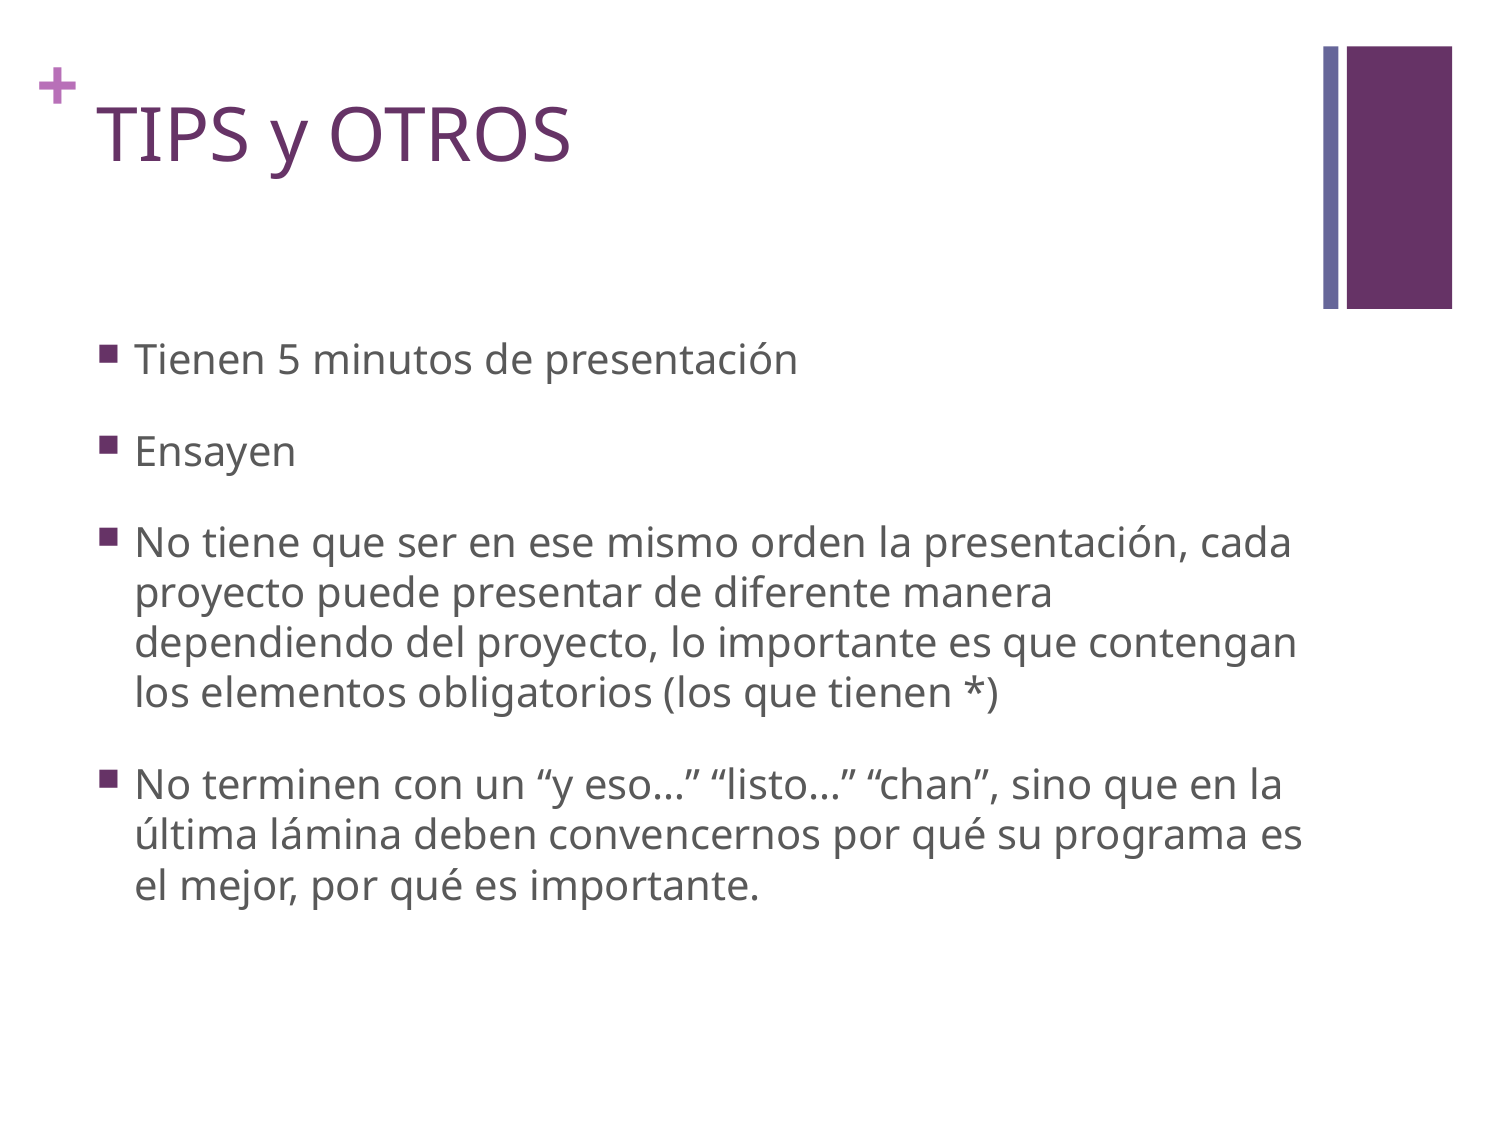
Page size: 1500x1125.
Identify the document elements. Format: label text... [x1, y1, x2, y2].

title TIPS y OTROS [81, 79, 1322, 263]
list Tienen 5 minutos de presentación Ensayen No tiene que ser en ese mismo orden la presentación, cada proyecto puede presentar de diferente manera dependiendo del proyecto, lo importante es que contengan los elementos obligatorios (los que tienen *) No terminen con un “y eso…” “listo…” “chan”, sino que en la última lámina deben convencernos por qué su programa es el mejor, por qué es importante. [81, 324, 1322, 1005]
